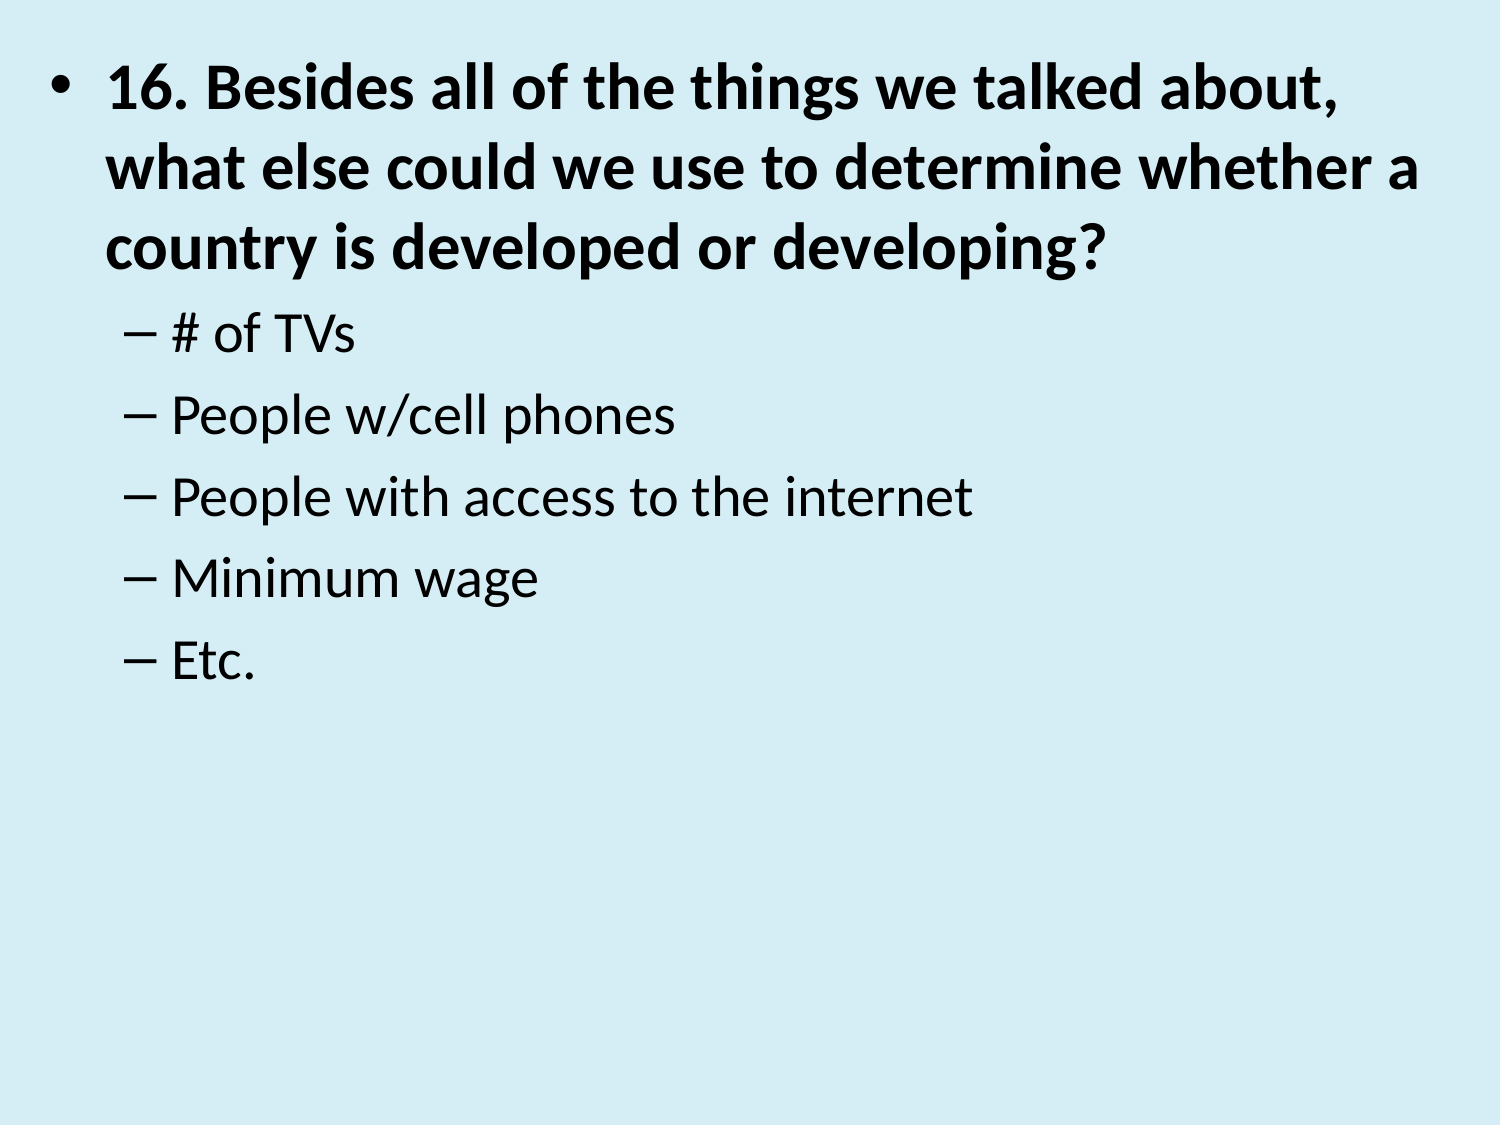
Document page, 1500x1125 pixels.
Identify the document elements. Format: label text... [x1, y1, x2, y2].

list 16. Besides all of the things we talked about, what else could we use to determine whether a country is developed or developing? # of TVs People w/cell phones People with access to the internet Minimum wage Etc. [34, 35, 1455, 778]
